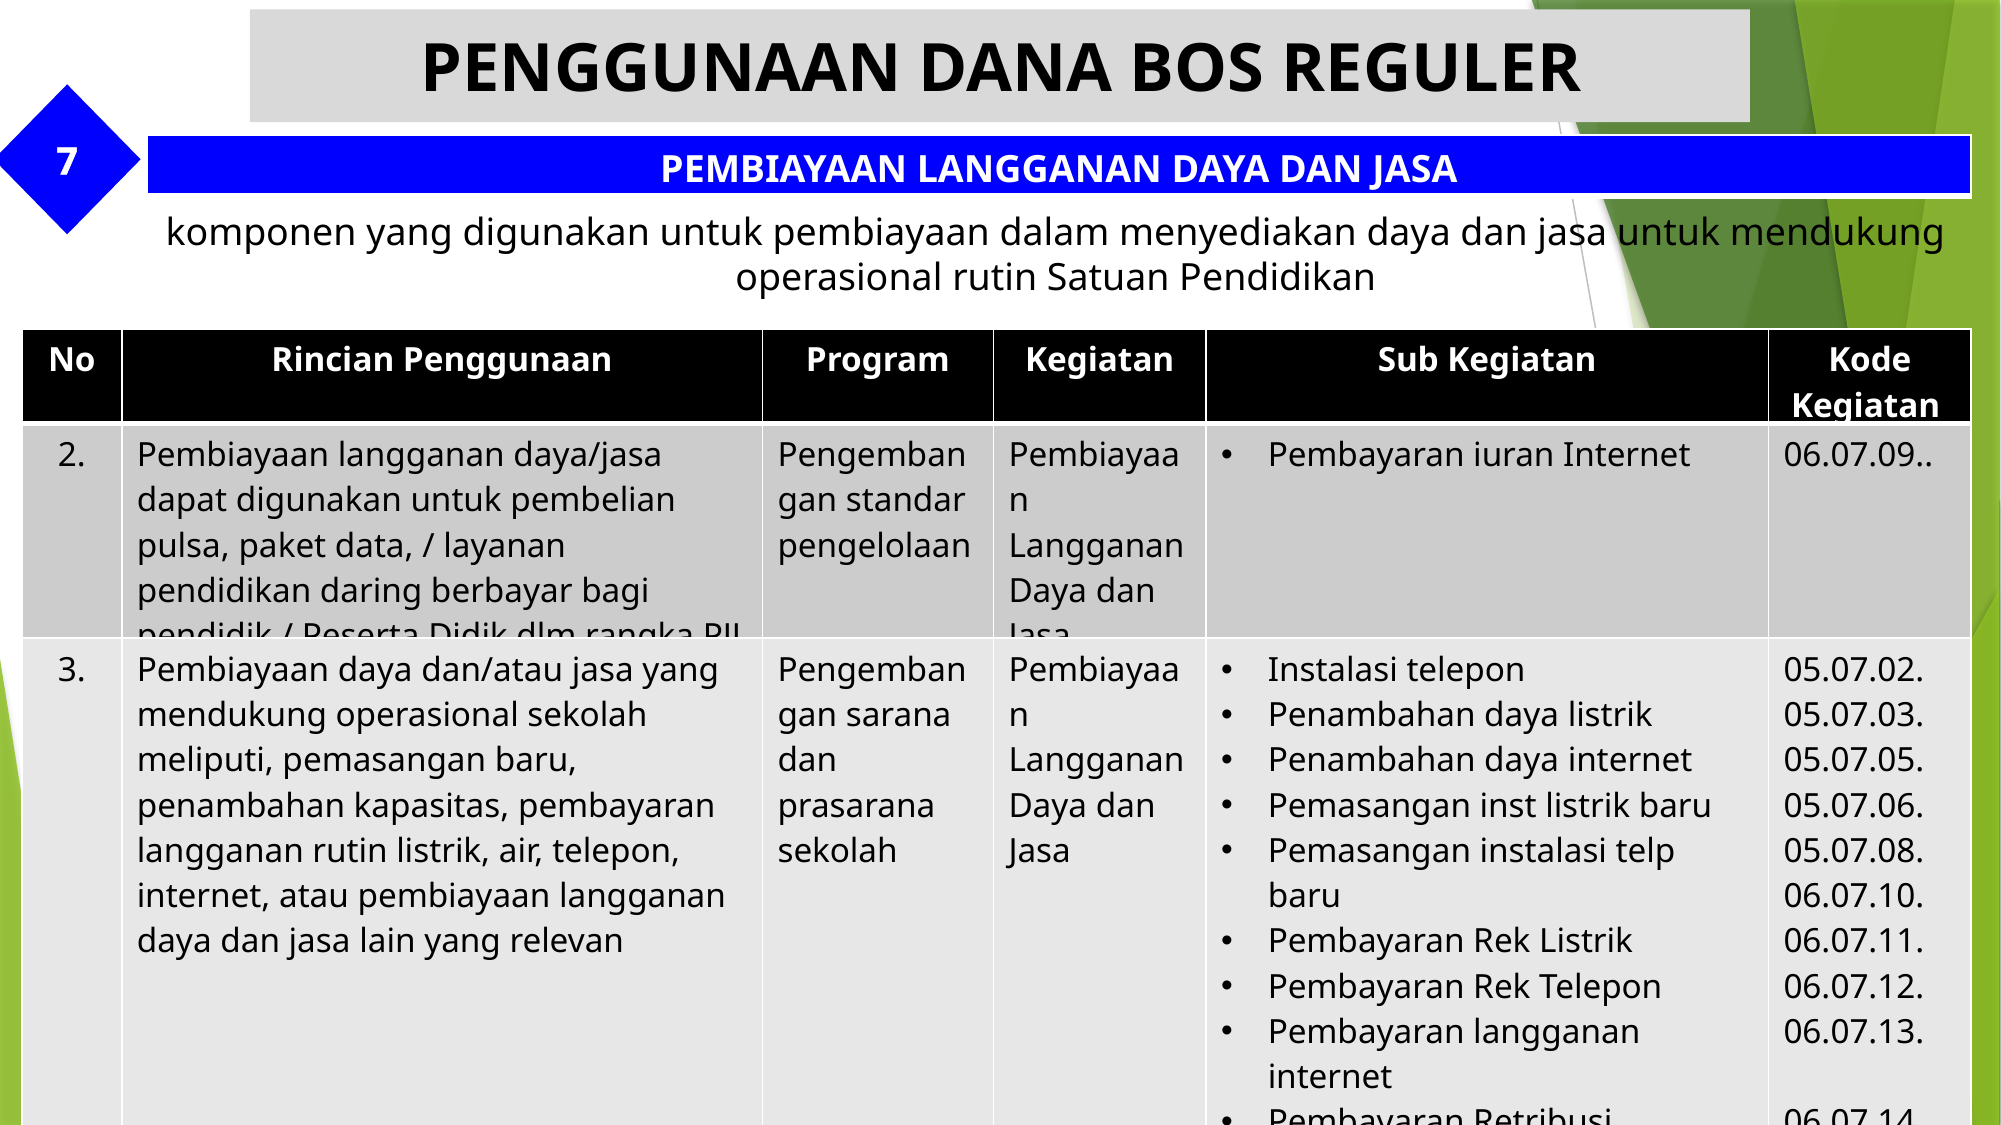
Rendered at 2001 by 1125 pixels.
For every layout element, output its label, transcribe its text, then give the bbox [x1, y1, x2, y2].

table_cell Pengembangan standar pengelolaan [763, 426, 993, 637]
table_cell Pengembangan sarana dan prasarana sekolah [763, 639, 993, 1125]
text_box komponen yang digunakan untuk pembiayaan dalam menyediakan daya dan jasa untuk mendukung operasional rutin Satuan Pendidikan [140, 200, 1972, 306]
table_cell 06.07.09.. [1769, 426, 1970, 637]
table_cell Pembayaran iuran Internet [1207, 426, 1768, 637]
table_cell 05.07.02. 05.07.03. 05.07.05. 05.07.06. 05.07.08. 06.07.10. 06.07.11. 06.07.12. 06.07.13. 06.07.14. [1769, 639, 1970, 1125]
table_header Rincian Penggunaan [123, 330, 762, 421]
table_cell Instalasi telepon Penambahan daya listrik Penambahan daya internet Pemasangan inst listrik baru Pemasangan instalasi telp baru Pembayaran Rek Listrik Pembayaran Rek Telepon Pembayaran langganan internet Pembayaran Retribusi keamanan dan sampah Pembayaran langganan air [1207, 639, 1768, 1125]
text_box PENGGUNAAN DANA BOS REGULER [252, 17, 1750, 113]
table_header Kode Kegiatan [1769, 330, 1970, 421]
table_header No [23, 330, 121, 421]
table_cell Pembiayaan langganan daya/jasa dapat digunakan untuk pembelian pulsa, paket data, / layanan pendidikan daring berbayar bagi pendidik / Peserta Didik dlm rangka PJJ [123, 426, 762, 637]
table_cell Pembiayaan daya dan/atau jasa yang mendukung operasional sekolah meliputi, pemasangan baru, penambahan kapasitas, pembayaran langganan rutin listrik, air, telepon, internet, atau pembiayaan langganan daya dan jasa lain yang relevan [123, 639, 762, 1125]
text_box [248, 8, 1751, 124]
table_cell 2. [23, 426, 121, 637]
table_header Sub Kegiatan [1207, 330, 1768, 421]
text_box 7 [0, 82, 142, 236]
table_header Program [763, 330, 993, 421]
table_header Kegiatan [994, 330, 1205, 421]
table_header PEMBIAYAAN LANGGANAN DAYA DAN JASA [148, 136, 1970, 193]
table_cell 3. [23, 639, 121, 1125]
table_cell Pembiayaan Langganan Daya dan Jasa [994, 639, 1205, 1125]
table_cell Pembiayaan Langganan Daya dan Jasa [994, 426, 1205, 637]
